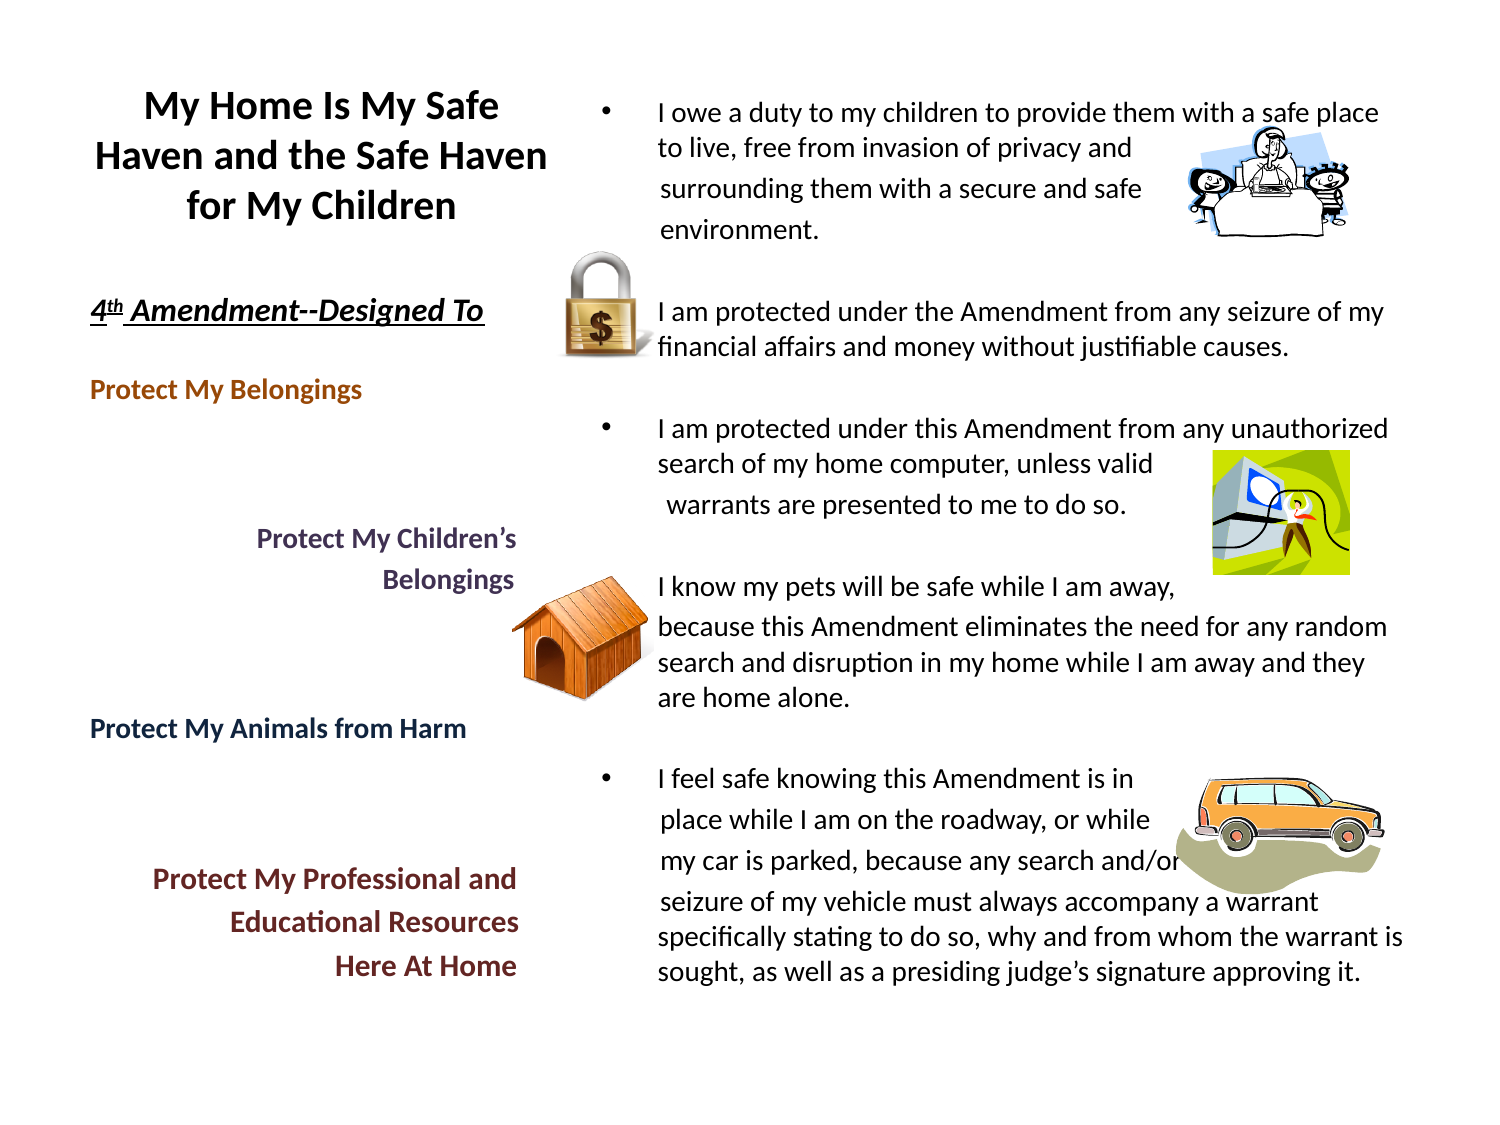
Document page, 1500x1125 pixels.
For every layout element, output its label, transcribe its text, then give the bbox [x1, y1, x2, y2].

picture [537, 249, 663, 363]
picture [1212, 449, 1351, 576]
picture [512, 574, 654, 704]
picture [1187, 124, 1351, 238]
picture [1174, 774, 1388, 898]
list I owe a duty to my children to provide them with a safe place to live, free from invasion of privacy and surrounding them with a secure and safe environment. I am protected under the Amendment from any seizure of my financial affairs and money without justifiable causes. I am protected under this Amendment from any unauthorized search of my home computer, unless valid warrants are presented to me to do so. I know my pets will be safe while I am away, because this Amendment eliminates the need for any random search and disruption in my home while I am away and they are home alone. I feel safe knowing this Amendment is in place while I am on the roadway, or while my car is parked, because any search and/or seizure of my vehicle must always accompany a warrant specifically stating to do so, why and from whom the warrant is sought, as well as a presiding judge’s signature approving it. [586, 44, 1425, 1050]
list 4th Amendment--Designed To Protect My Belongings Protect My Children’s Belongings Protect My Animals from Harm Protect My Professional and Educational Resources Here At Home [75, 235, 569, 1005]
title My Home Is My Safe Haven and the Safe Haven for My Children [75, 44, 569, 235]
